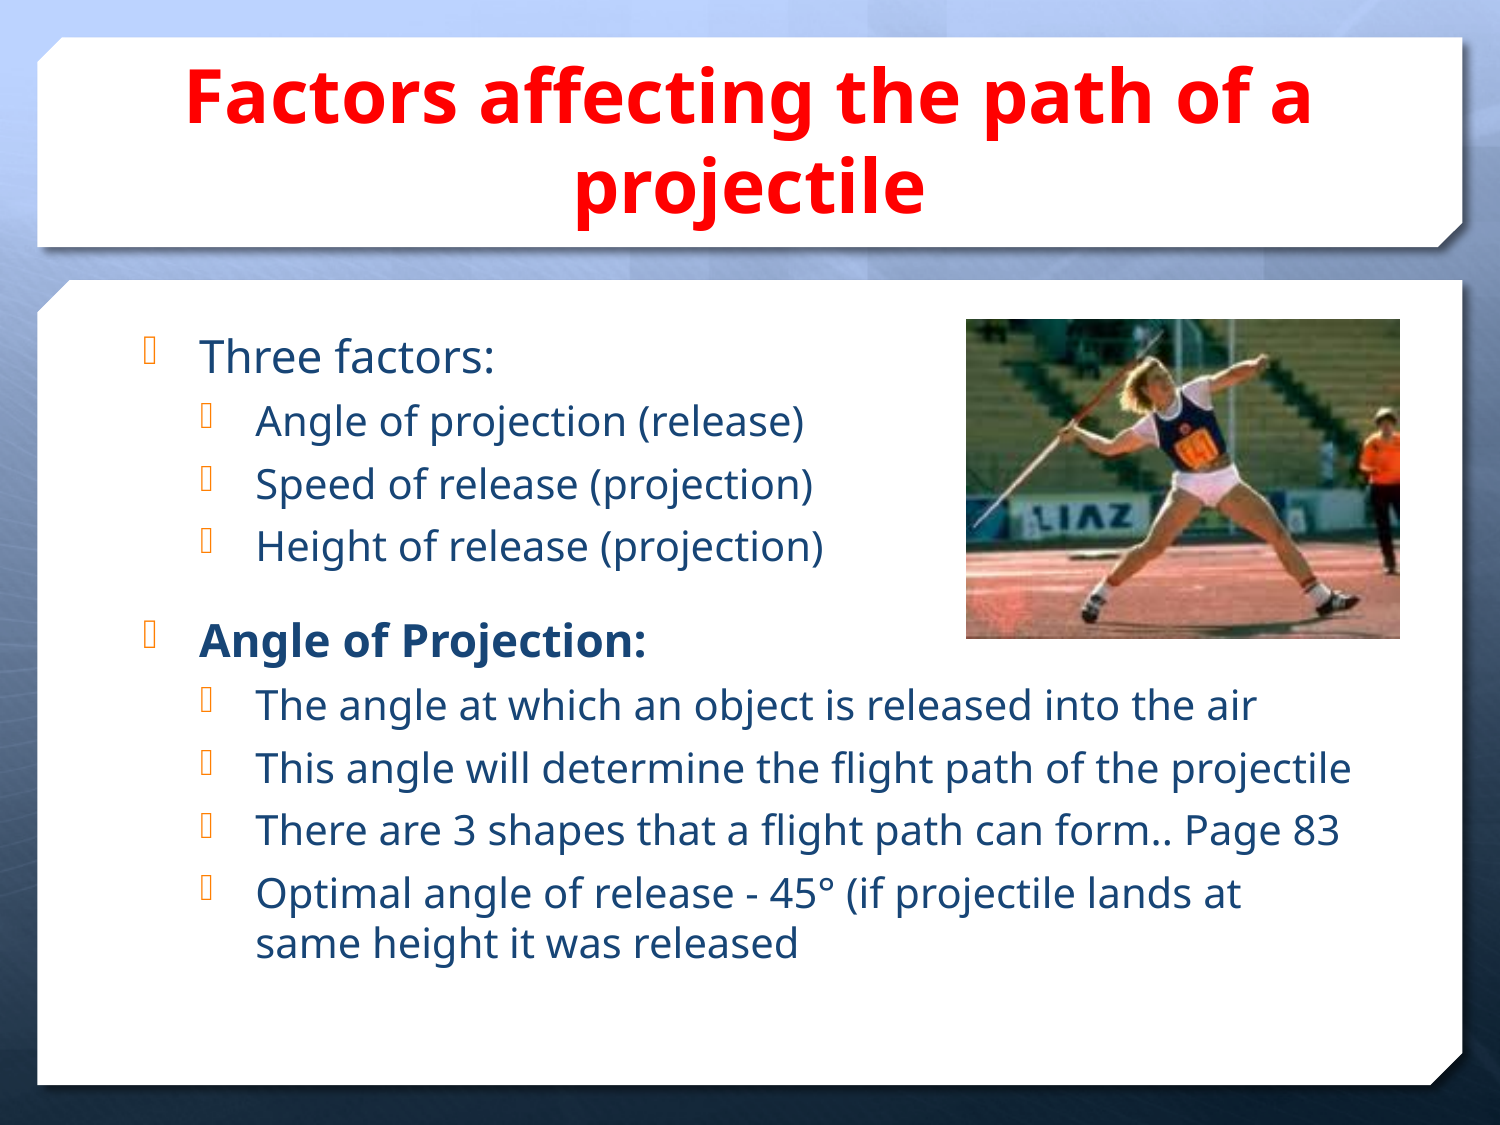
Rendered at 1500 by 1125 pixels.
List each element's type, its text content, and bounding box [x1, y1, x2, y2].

title Factors affecting the path of a projectile [127, 48, 1372, 236]
list Three factors: Angle of projection (release) Speed of release (projection) Height of release (projection) Angle of Projection: The angle at which an object is released into the air This angle will determine the flight path of the projectile There are 3 shapes that a flight path can form.. Page 83 Optimal angle of release - 45° (if projectile lands at same height it was released [127, 319, 1372, 978]
picture [966, 319, 1401, 640]
